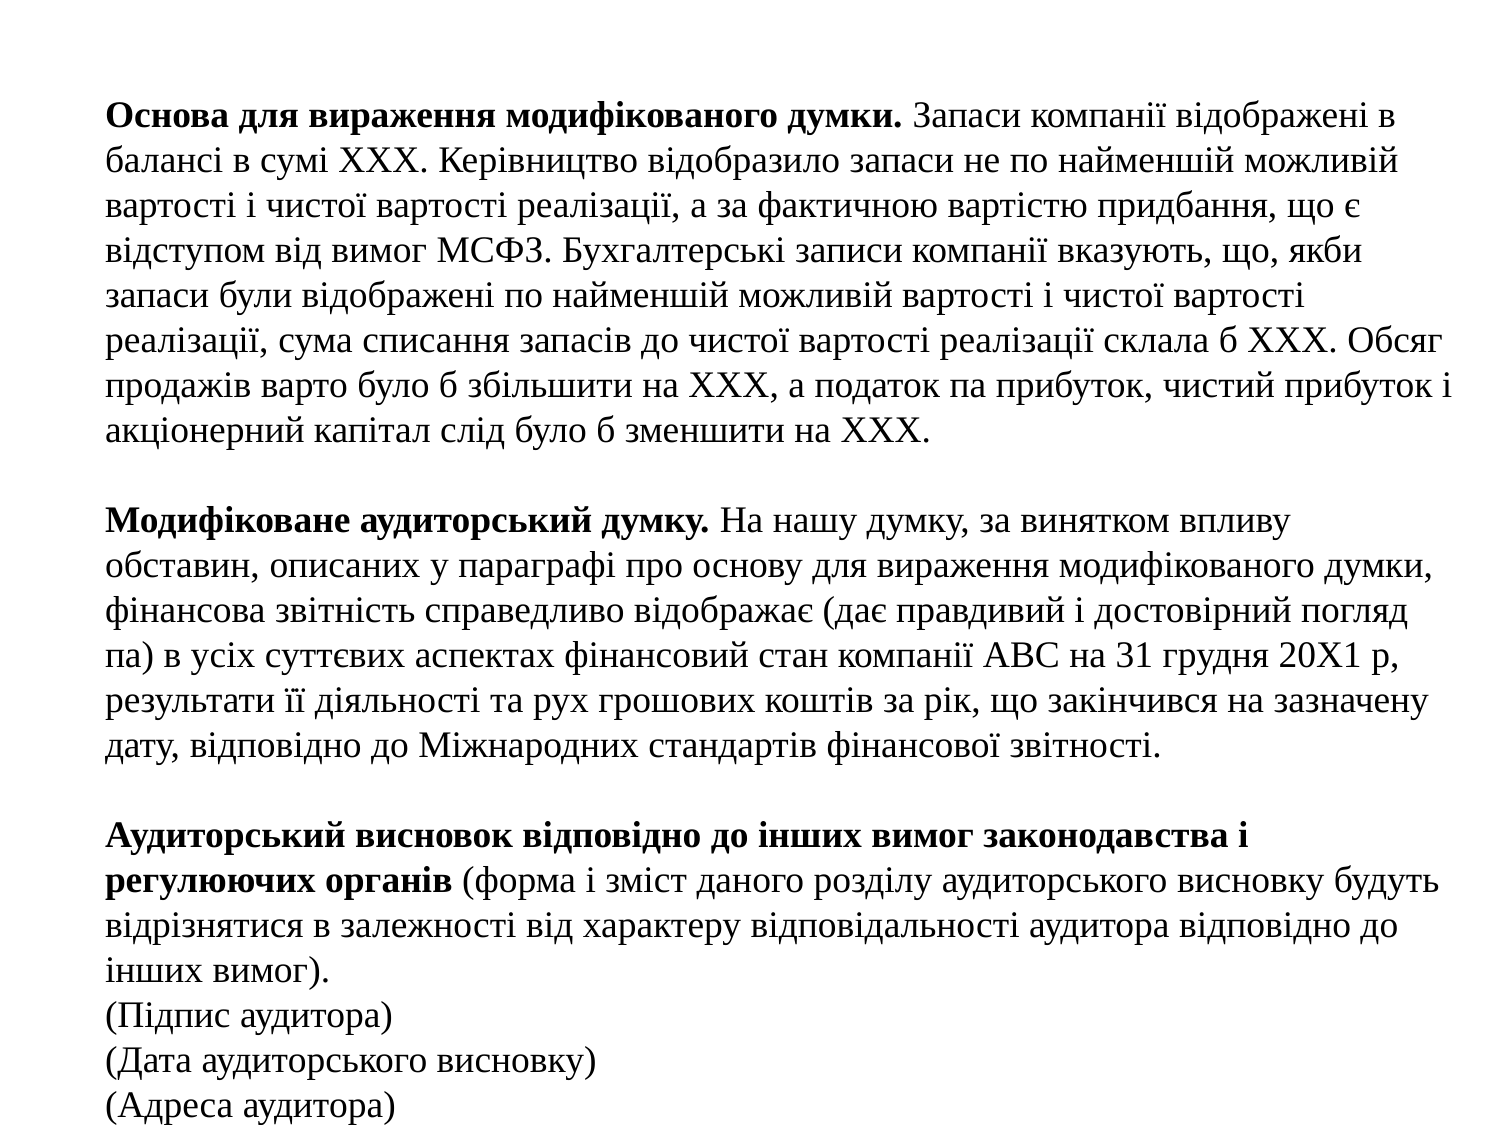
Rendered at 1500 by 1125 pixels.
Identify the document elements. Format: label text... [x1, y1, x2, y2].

title Основа для вираження модифікованого думки. Запаси компанії відображені в балансі в сумі XXX. Керівництво відобразило запаси не по найменшій можливій вартості і чистої вартості реалізації, а за фактичною вартістю придбання, що є відступом від вимог МСФЗ. Бухгалтерські записи компанії вказують, що, якби запаси були відображені по найменшій можливій вартості і чистої вартості реалізації, сума списання запасів до чистої вартості реалізації склала б XXX. Обсяг продажів варто було б збільшити на XXX, а податок па прибуток, чистий прибуток і акціонерний капітал слід було б зменшити на XXX. Модифіковане аудиторський думку. На нашу думку, за винятком впливу обставин, описаних у параграфі про основу для вираження модифікованого думки, фінансова звітність справедливо відображає (дає правдивий і достовірний погляд па) в усіх суттєвих аспектах фінансовий стан компанії АВС на 31 грудня 20X1 р, результати її діяльності та рух грошових коштів за рік, що закінчився на зазначену дату, відповідно до Міжнародних стандартів фінансової звітності. Аудиторський висновок відповідно до інших вимог законодавства і регулюючих органів (форма і зміст даного розділу аудиторського висновку будуть відрізнятися в залежності від характеру відповідальності аудитора відповідно до інших вимог). (Підпис аудитора) (Дата аудиторського висновку) (Адреса аудитора) [105, 90, 1455, 1125]
